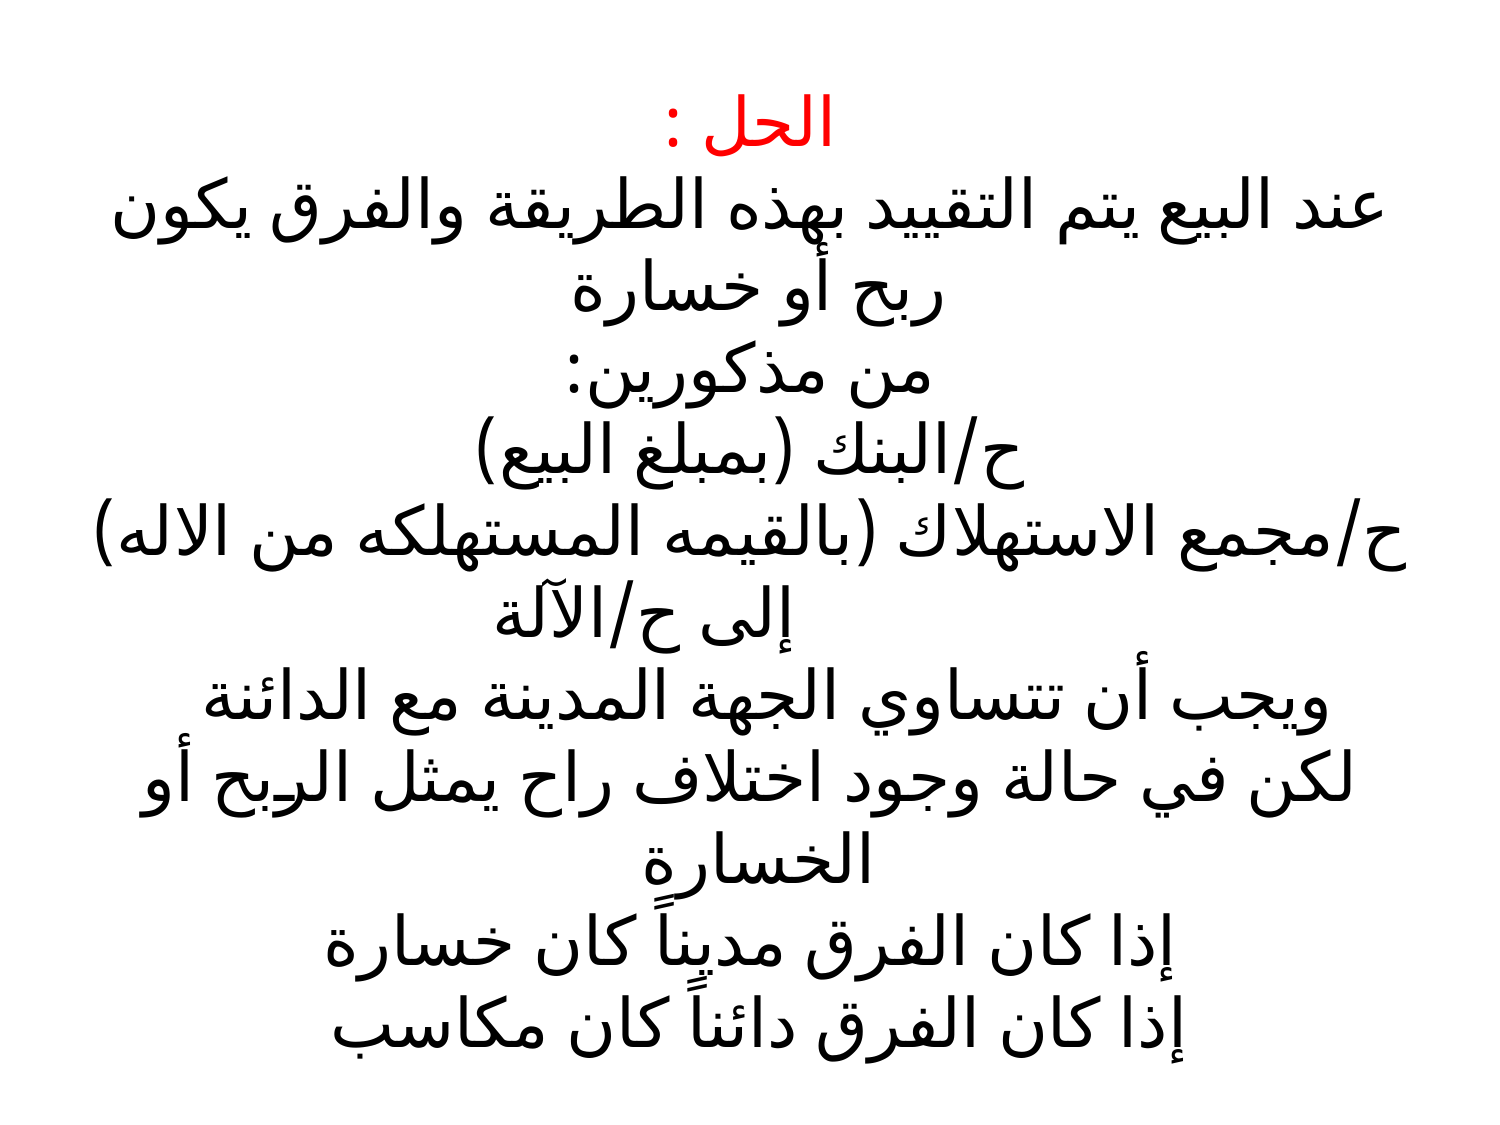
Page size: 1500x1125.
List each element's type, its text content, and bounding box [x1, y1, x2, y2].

title الحل : عند البيع يتم التقييد بهذه الطريقة والفرق يكون ربح أو خسارة من مذكورين: ح/البنك (بمبلغ البيع) ح/مجمع الاستهلاك (بالقيمه المستهلكه من الاله) إلى ح/الآلة ويجب أن تتساوي الجهة المدينة مع الدائنة لكن في حالة وجود اختلاف راح يمثل الربح أو الخسارة إذا كان الفرق مديناً كان خسارة إذا كان الفرق دائناً كان مكاسب [75, 45, 1425, 1094]
